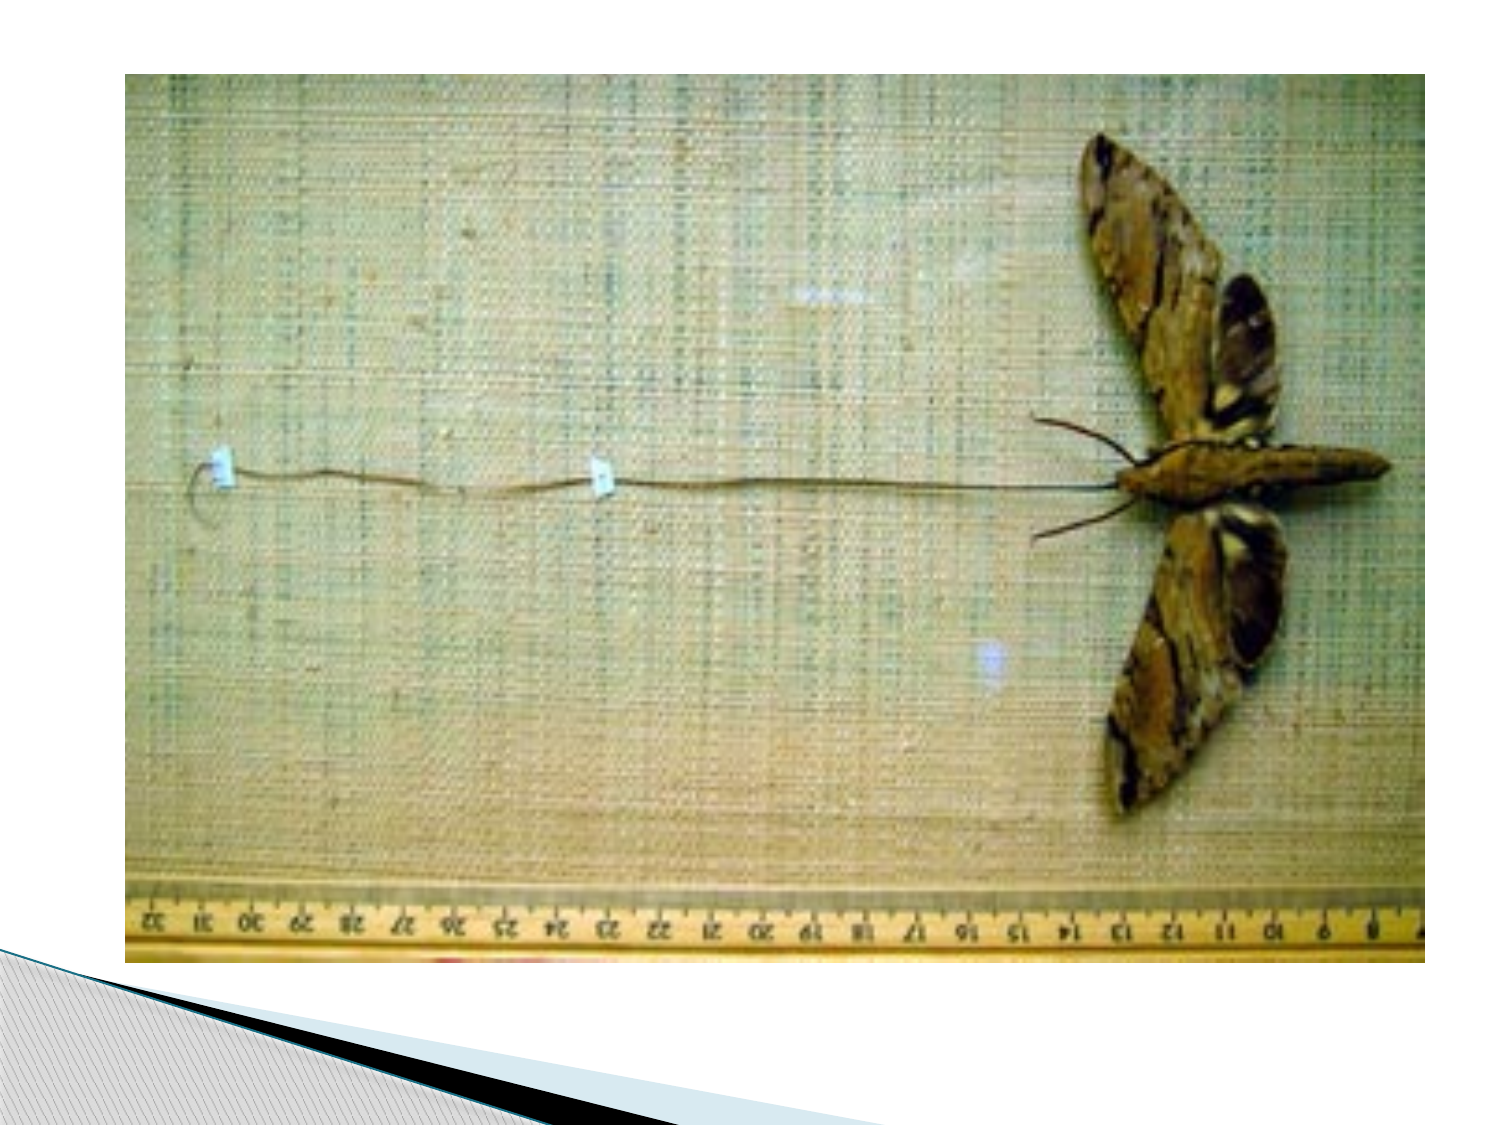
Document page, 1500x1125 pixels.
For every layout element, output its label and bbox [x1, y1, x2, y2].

list [124, 74, 1426, 963]
